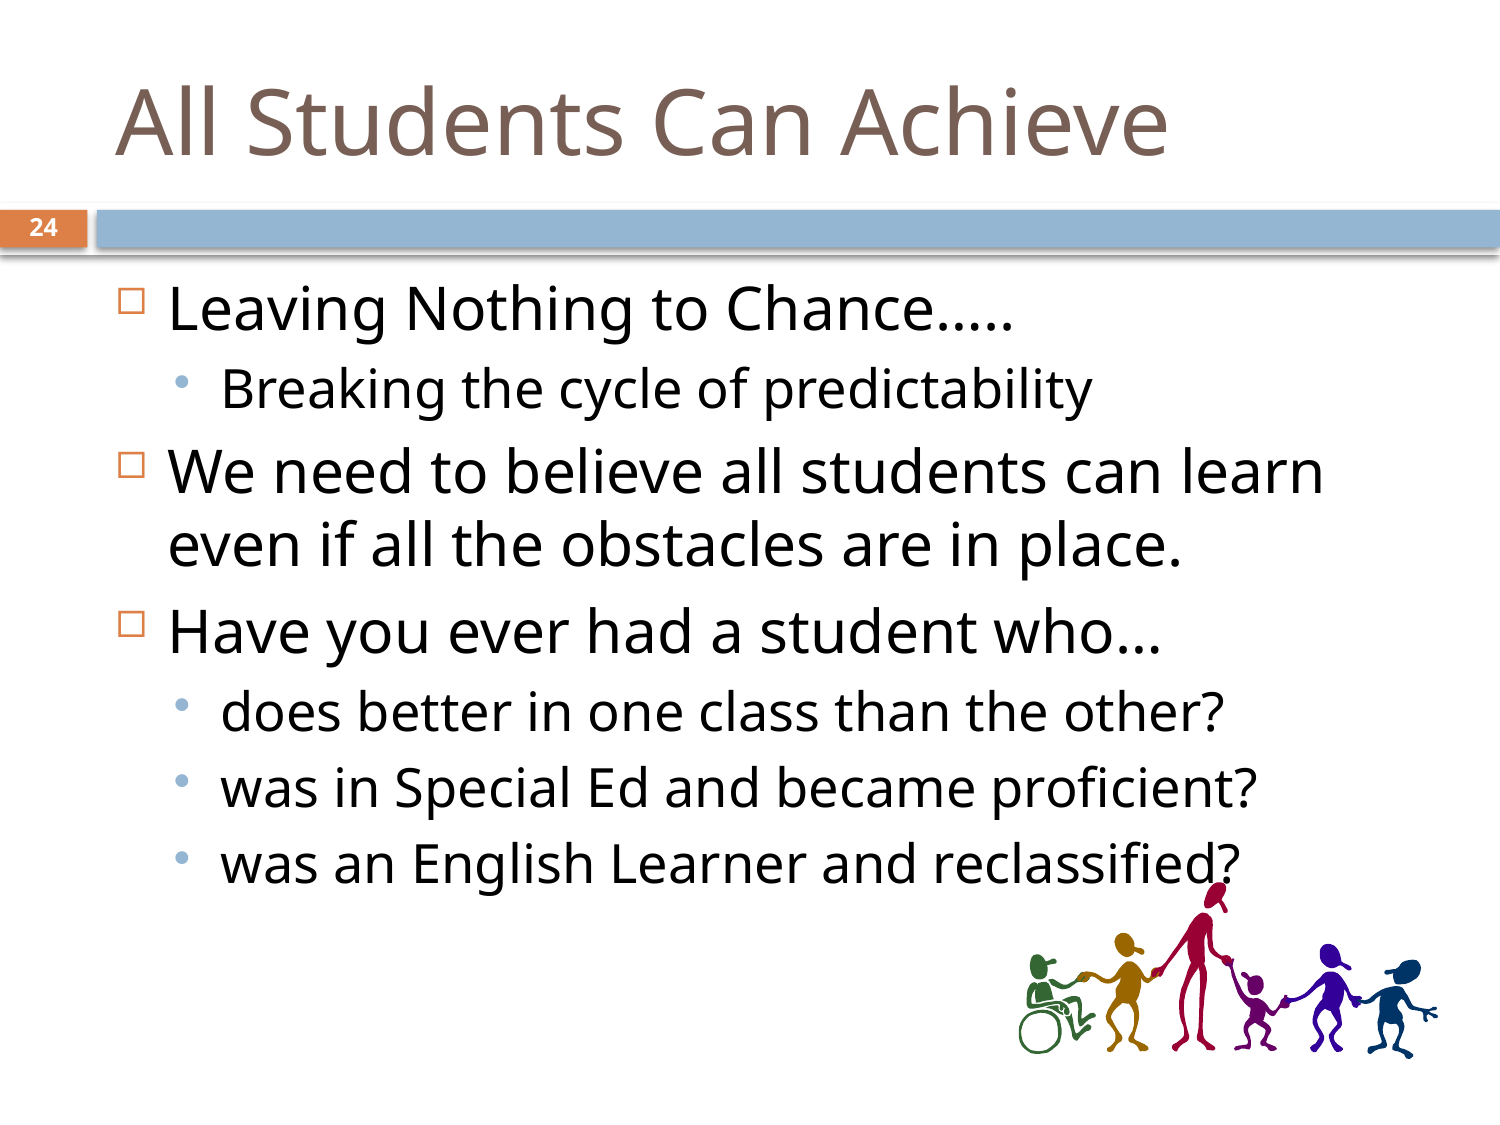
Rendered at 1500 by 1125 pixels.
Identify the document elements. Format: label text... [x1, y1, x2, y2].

list Leaving Nothing to Chance….. Breaking the cycle of predictability We need to believe all students can learn even if all the obstacles are in place. Have you ever had a student who… does better in one class than the other? was in Special Ed and became proficient? was an English Learner and reclassified? [100, 262, 1439, 1001]
picture [1018, 881, 1439, 1060]
slide_number 24 [0, 208, 88, 249]
title All Students Can Achieve [100, 37, 1439, 201]
